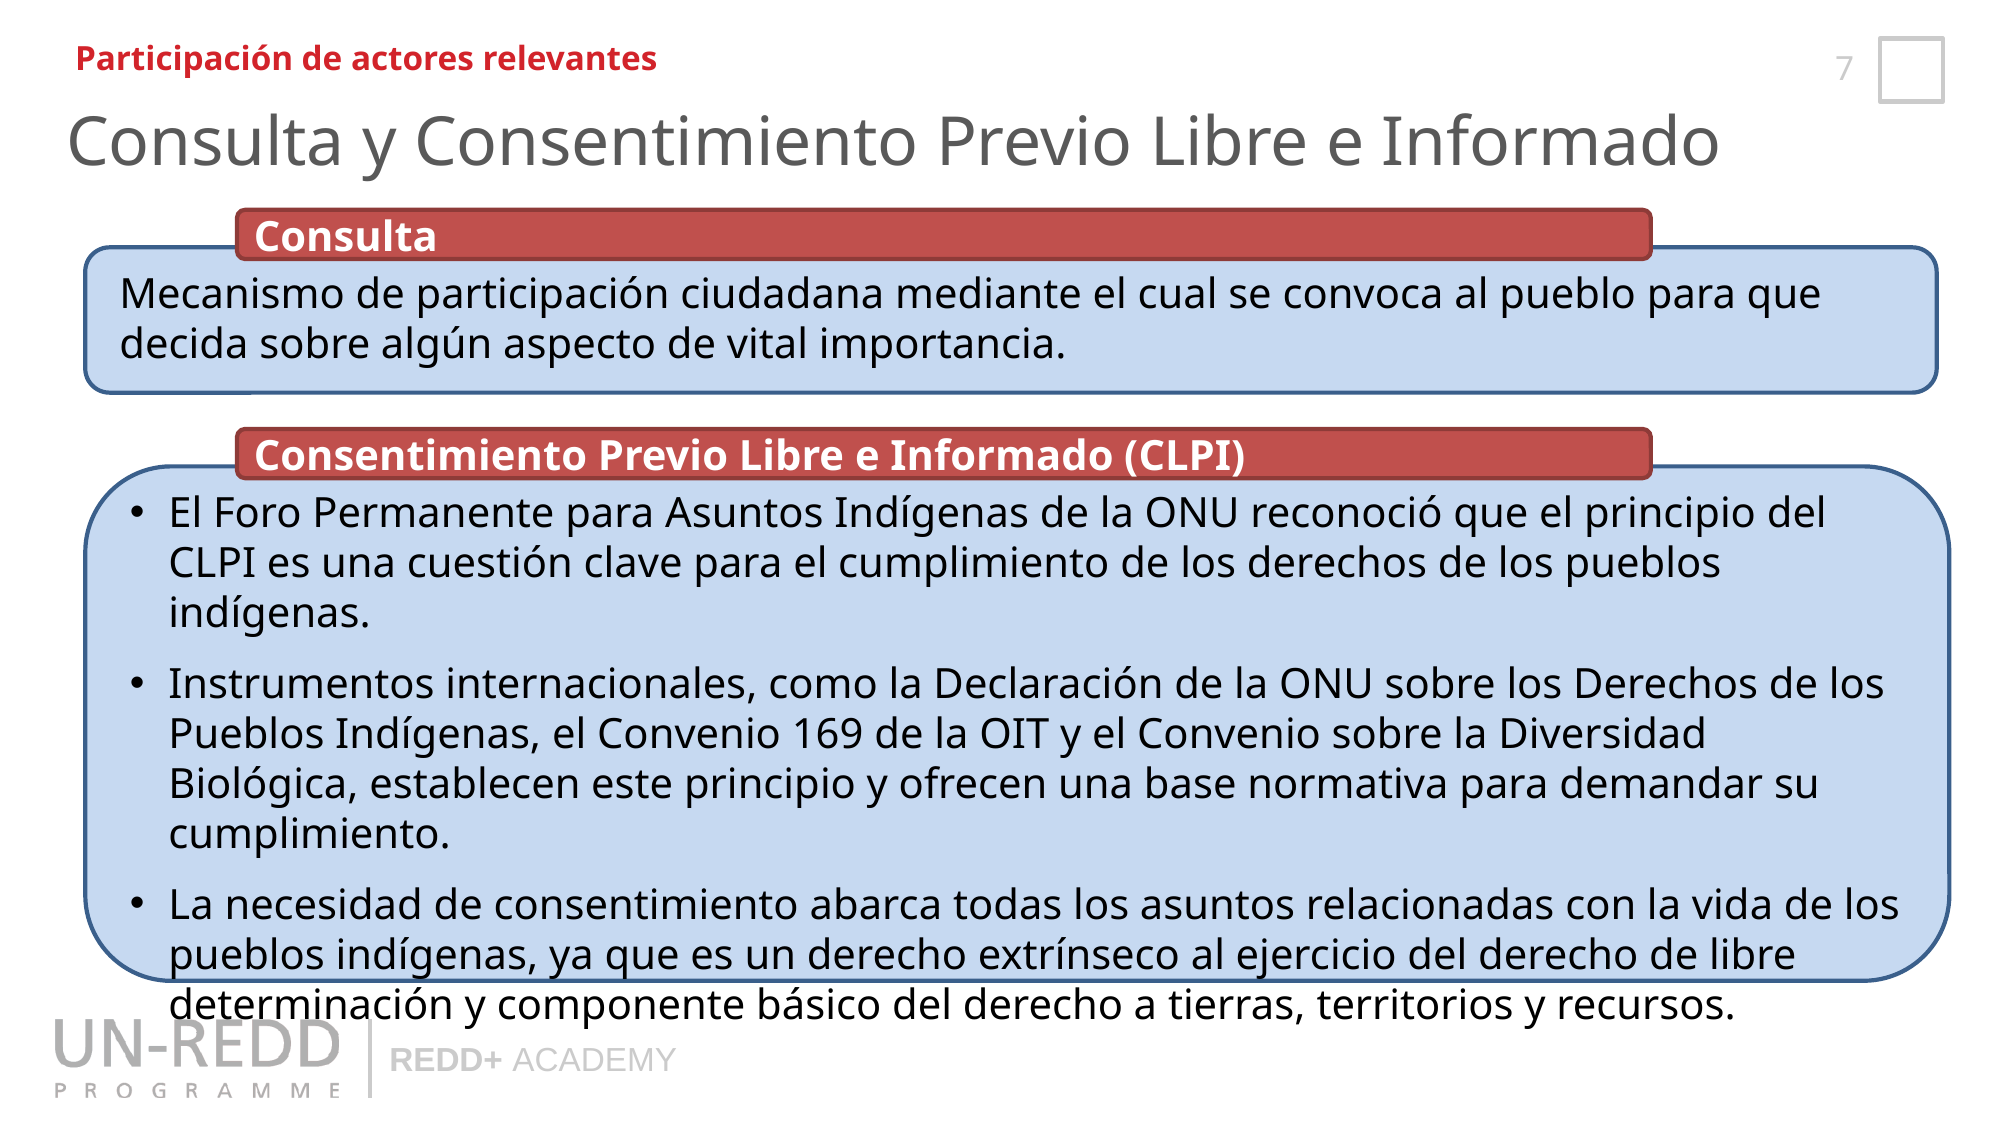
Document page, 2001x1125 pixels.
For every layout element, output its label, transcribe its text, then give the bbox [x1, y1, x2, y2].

text_box [83, 245, 238, 395]
picture [55, 1019, 339, 1098]
text_box [123, 464, 237, 478]
text_box [1924, 488, 1952, 959]
text_box [120, 967, 1914, 983]
text_box [1650, 245, 1939, 395]
text_box Participación de actores relevantes [55, 27, 733, 90]
text_box El Foro Permanente para Asuntos Indígenas de la ONU reconoció que el principio del CLPI es una cuestión clave para el cumplimiento de los derechos de los pueblos indígenas. Instrumentos internacionales, como la Declaración de la ONU sobre los Derechos de los Pueblos Indígenas, el Convenio 169 de la OIT y el Convenio sobre la Diversidad Biológica, establecen este principio y ofrecen una base normativa para demandar su cumplimiento. La necesidad de consentimiento abarca todas los asuntos relacionadas con la vida de los pueblos indígenas, ya que es un derecho extrínseco al ejercicio del derecho de libre determinación y componente básico del derecho a tierras, territorios y recursos. [114, 478, 1924, 967]
text_box [83, 485, 114, 962]
text_box Consulta [234, 207, 1653, 262]
text_box [1650, 464, 1911, 478]
list Consulta y Consentimiento Previo Libre e Informado [51, 90, 1830, 248]
text_box Mecanismo de participación ciudadana mediante el cual se convoca al pueblo para que decida sobre algún aspecto de vital importancia. [104, 259, 1901, 448]
text_box Consentimiento Previo Libre e Informado (CLPI) [234, 426, 1653, 481]
